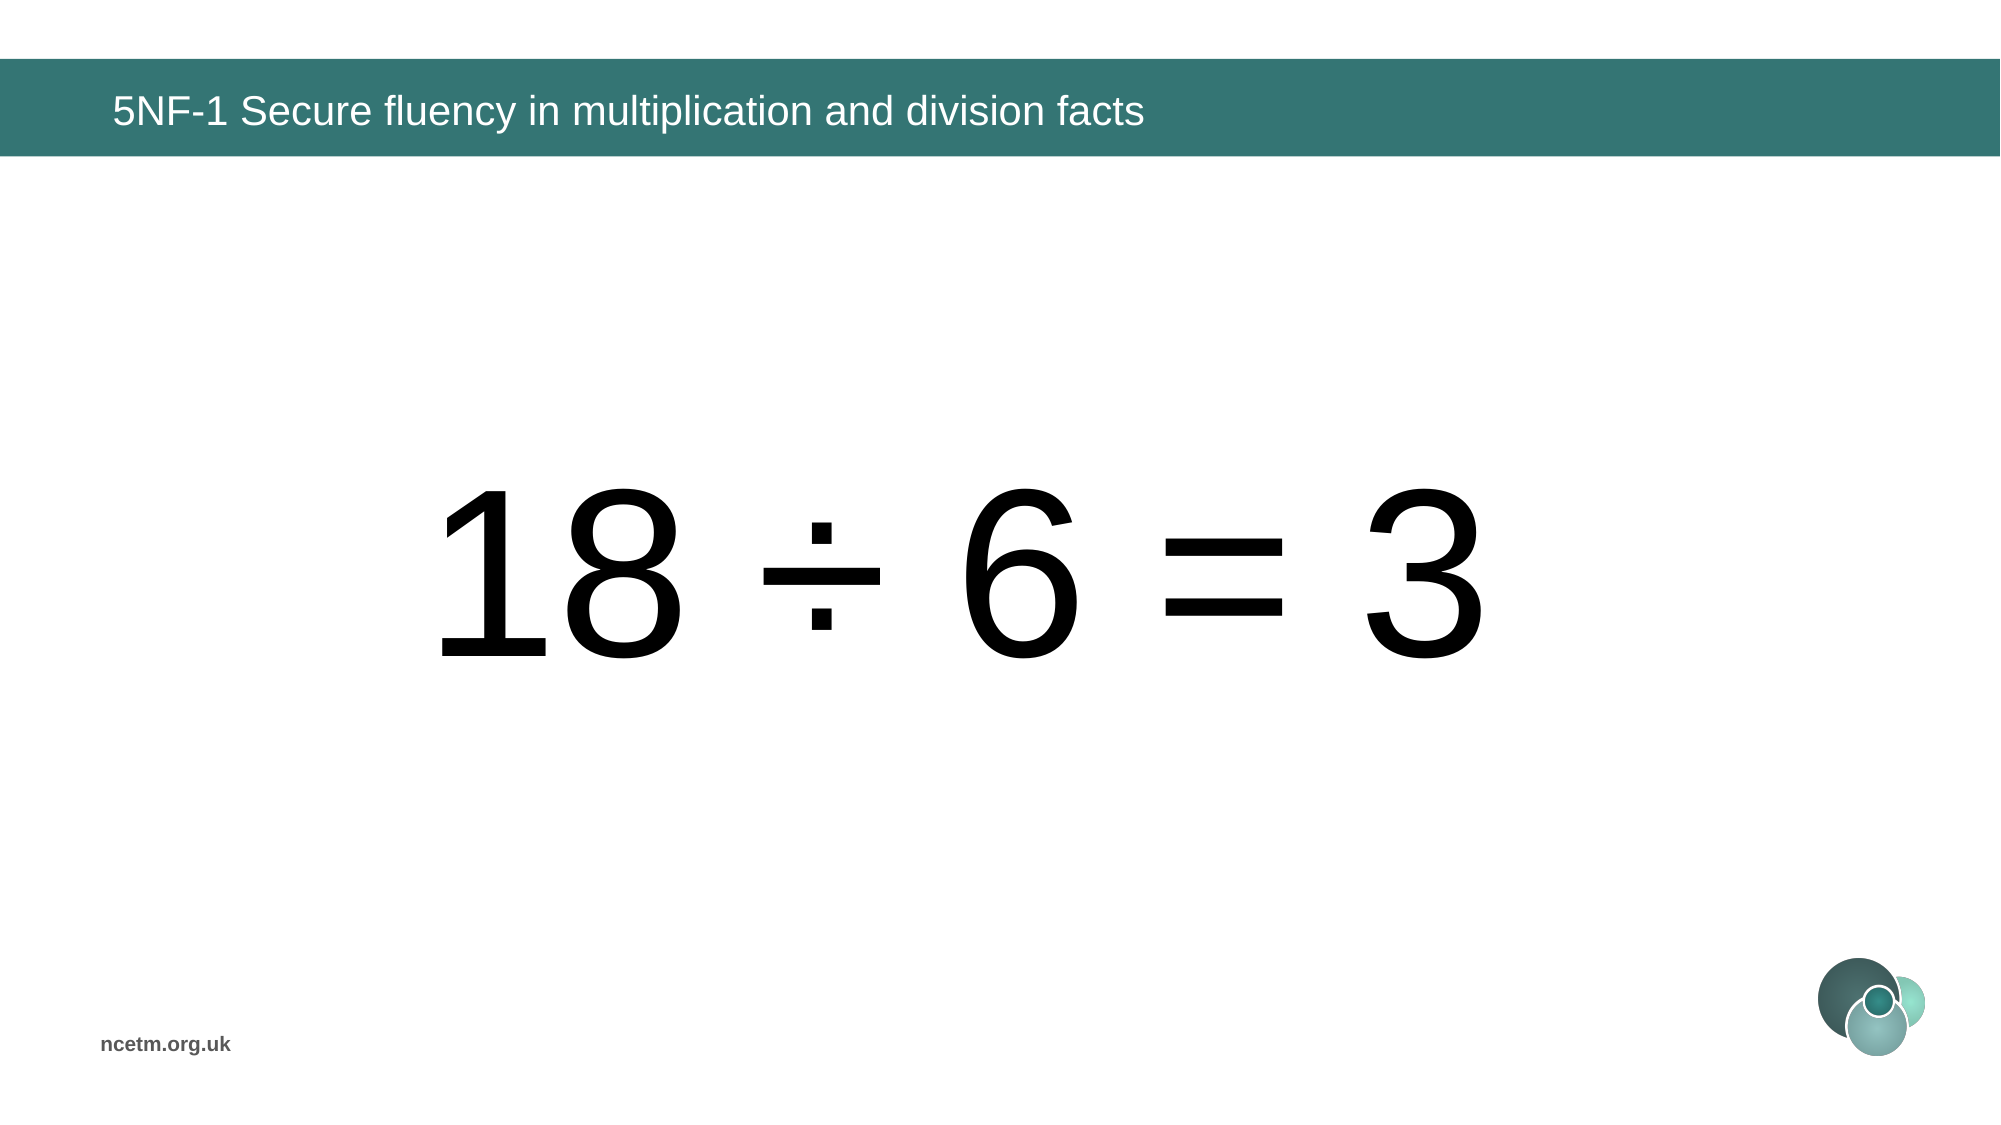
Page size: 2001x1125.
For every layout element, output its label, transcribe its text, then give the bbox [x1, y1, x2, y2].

picture [1818, 958, 1925, 1056]
text_box 18 ÷ 6 = [409, 409, 1344, 712]
text_box 3 [1344, 409, 1508, 712]
title 5NF-1 Secure fluency in multiplication and division facts [97, 76, 1945, 147]
